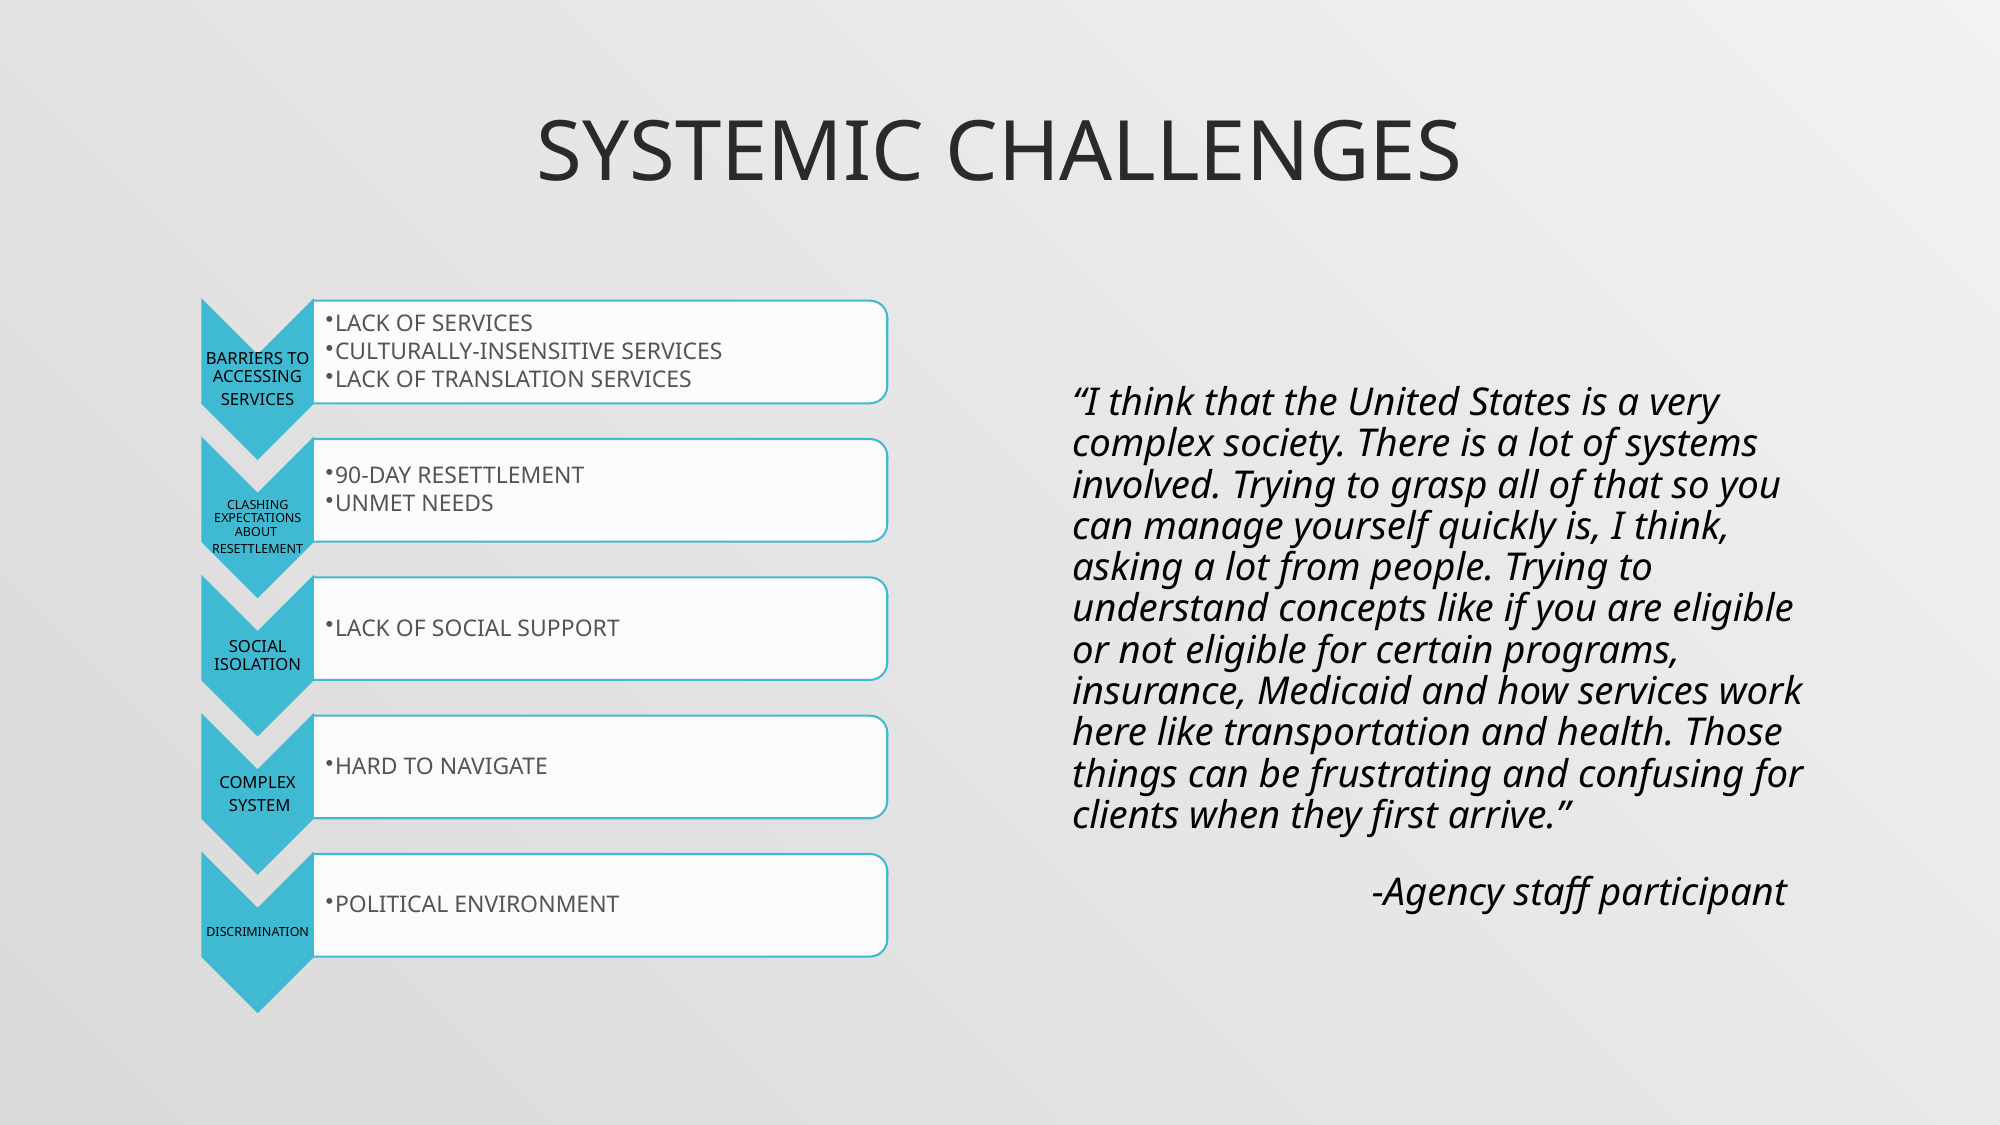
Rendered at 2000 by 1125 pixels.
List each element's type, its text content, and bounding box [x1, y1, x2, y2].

list “I think that the United States is a very complex society. There is a lot of systems involved. Trying to grasp all of that so you can manage yourself quickly is, I think, asking a lot from people. Trying to understand concepts like if you are eligible or not eligible for certain programs, insurance, Medicaid and how services work here like transportation and health. Those things can be frustrating and confusing for clients when they first arrive.” -Agency staff participant [1049, 375, 1823, 938]
title SYSTEMIC CHALLENGES [199, 45, 1800, 263]
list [202, 299, 888, 1013]
